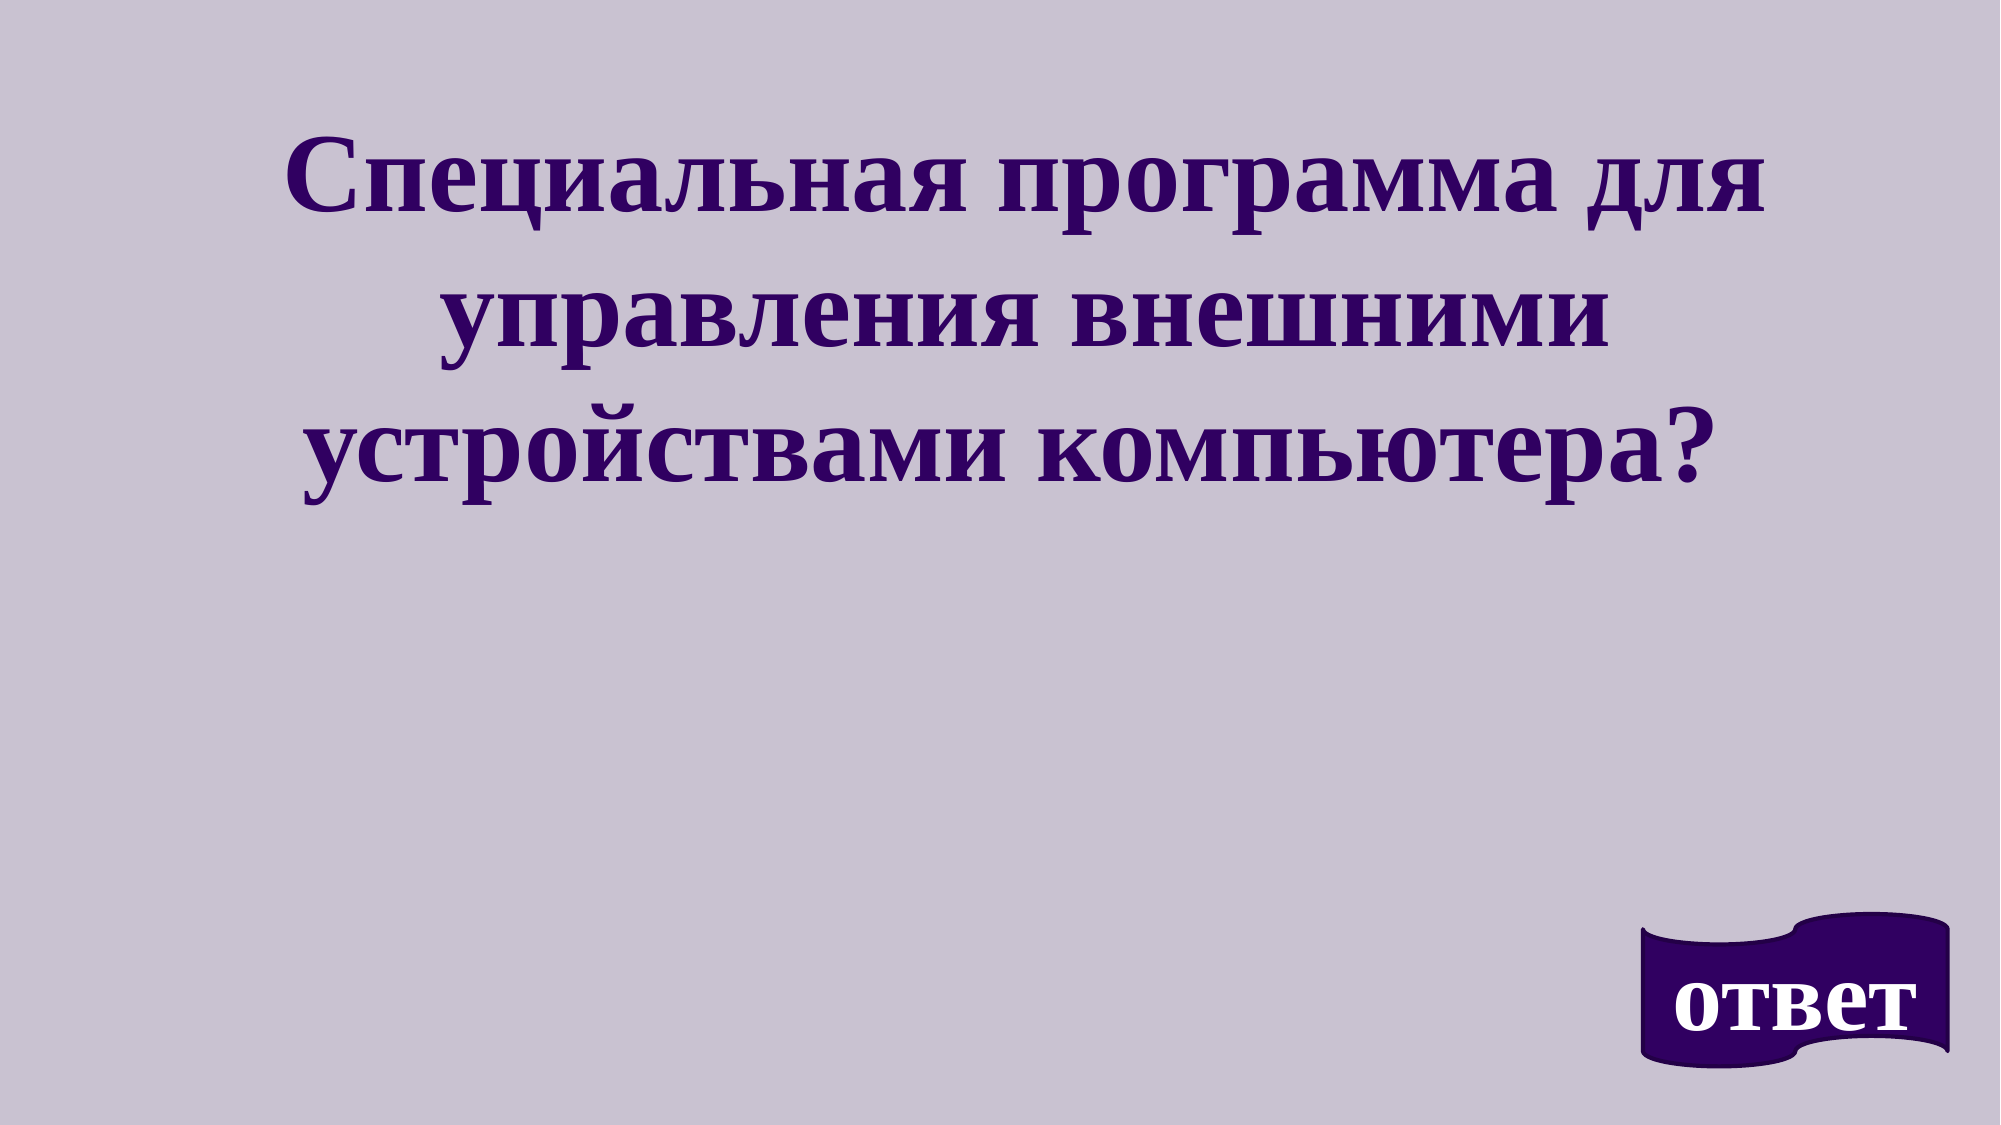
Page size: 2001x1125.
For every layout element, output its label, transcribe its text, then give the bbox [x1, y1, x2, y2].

text_box Специальная программа для управления внешними устройствами компьютера? [84, 91, 1967, 512]
text_box ответ [1640, 911, 1950, 1069]
